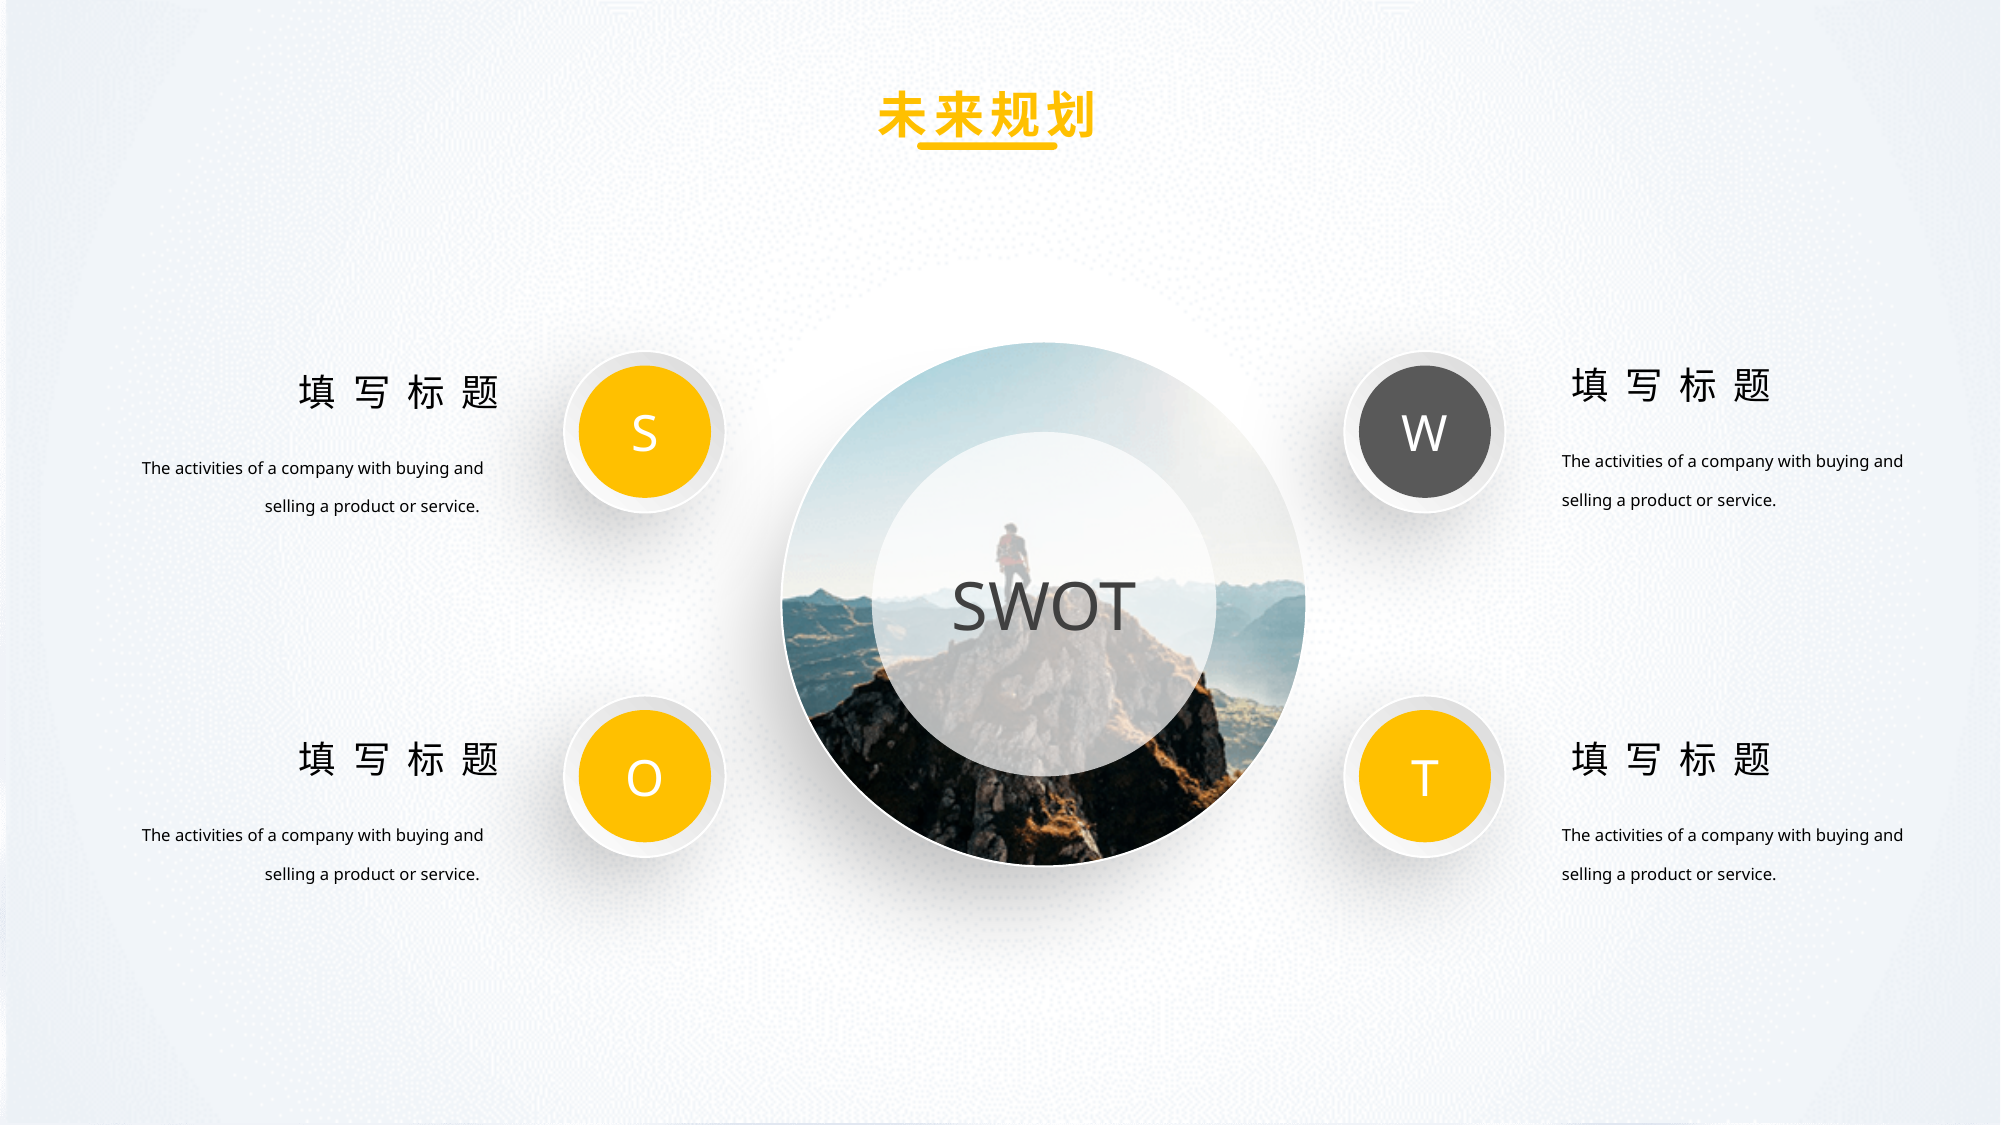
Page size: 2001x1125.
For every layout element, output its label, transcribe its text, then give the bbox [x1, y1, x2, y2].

text_box [780, 340, 1308, 868]
text_box The activities of a company with buying and selling a product or service. [1561, 431, 1923, 510]
text_box 填写标题 [1571, 362, 1772, 408]
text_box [786, 57, 1188, 150]
text_box SWOT [870, 430, 1218, 778]
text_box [1344, 695, 1506, 857]
text_box 填写标题 [298, 369, 499, 415]
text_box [564, 695, 726, 857]
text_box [1344, 350, 1506, 513]
text_box 填写标题 [1571, 736, 1772, 782]
text_box The activities of a company with buying and selling a product or service. [1561, 805, 1923, 884]
text_box The activities of a company with buying and selling a product or service. [123, 805, 485, 884]
text_box 填写标题 [298, 736, 499, 782]
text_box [564, 350, 726, 513]
text_box The activities of a company with buying and selling a product or service. [123, 438, 485, 517]
